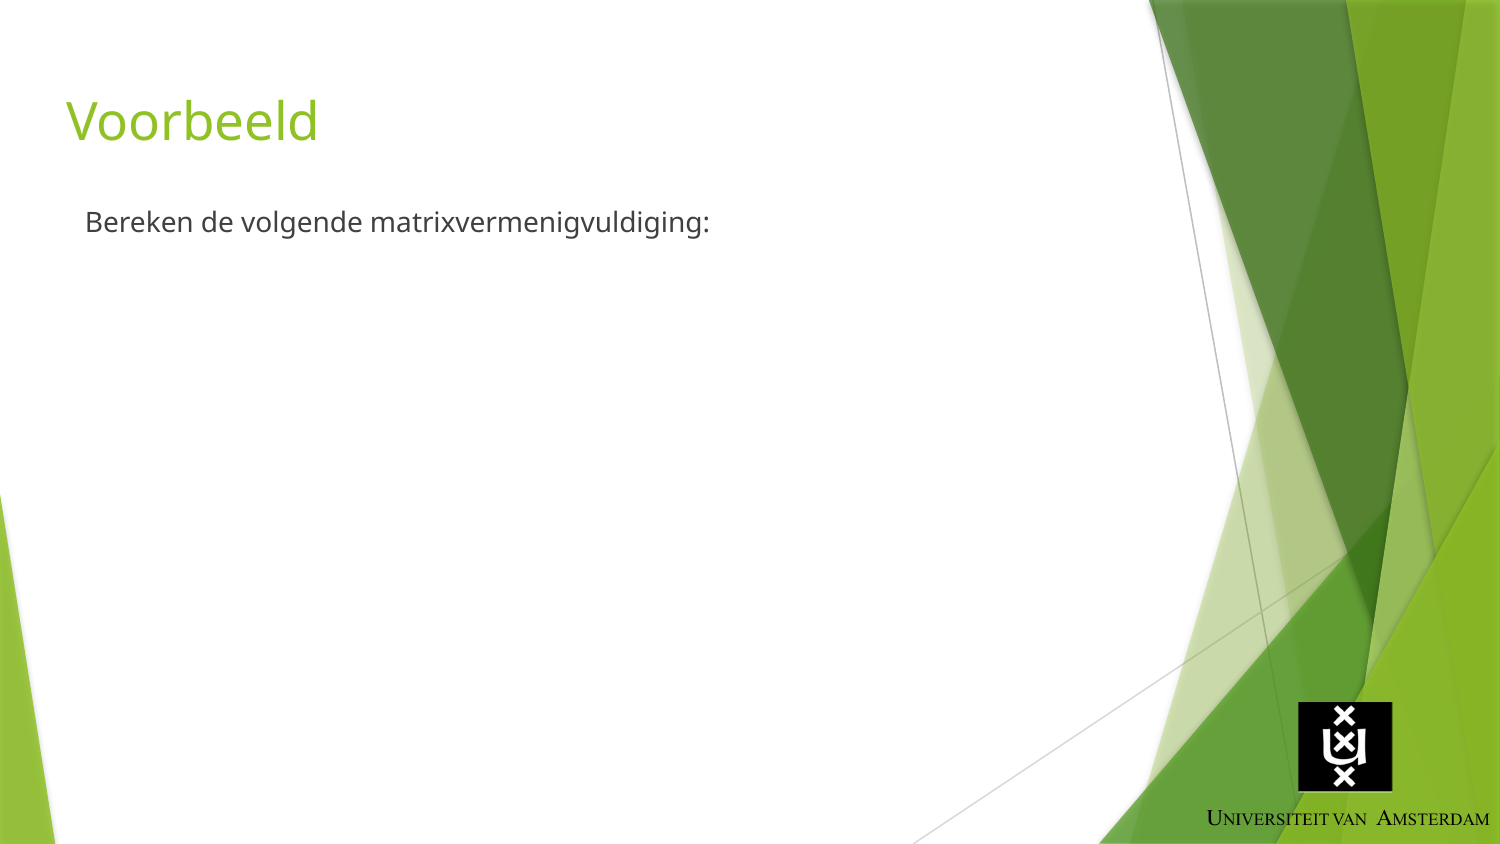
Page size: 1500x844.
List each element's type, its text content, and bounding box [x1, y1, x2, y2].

title Voorbeeld [51, 72, 1449, 167]
picture [1192, 701, 1500, 844]
